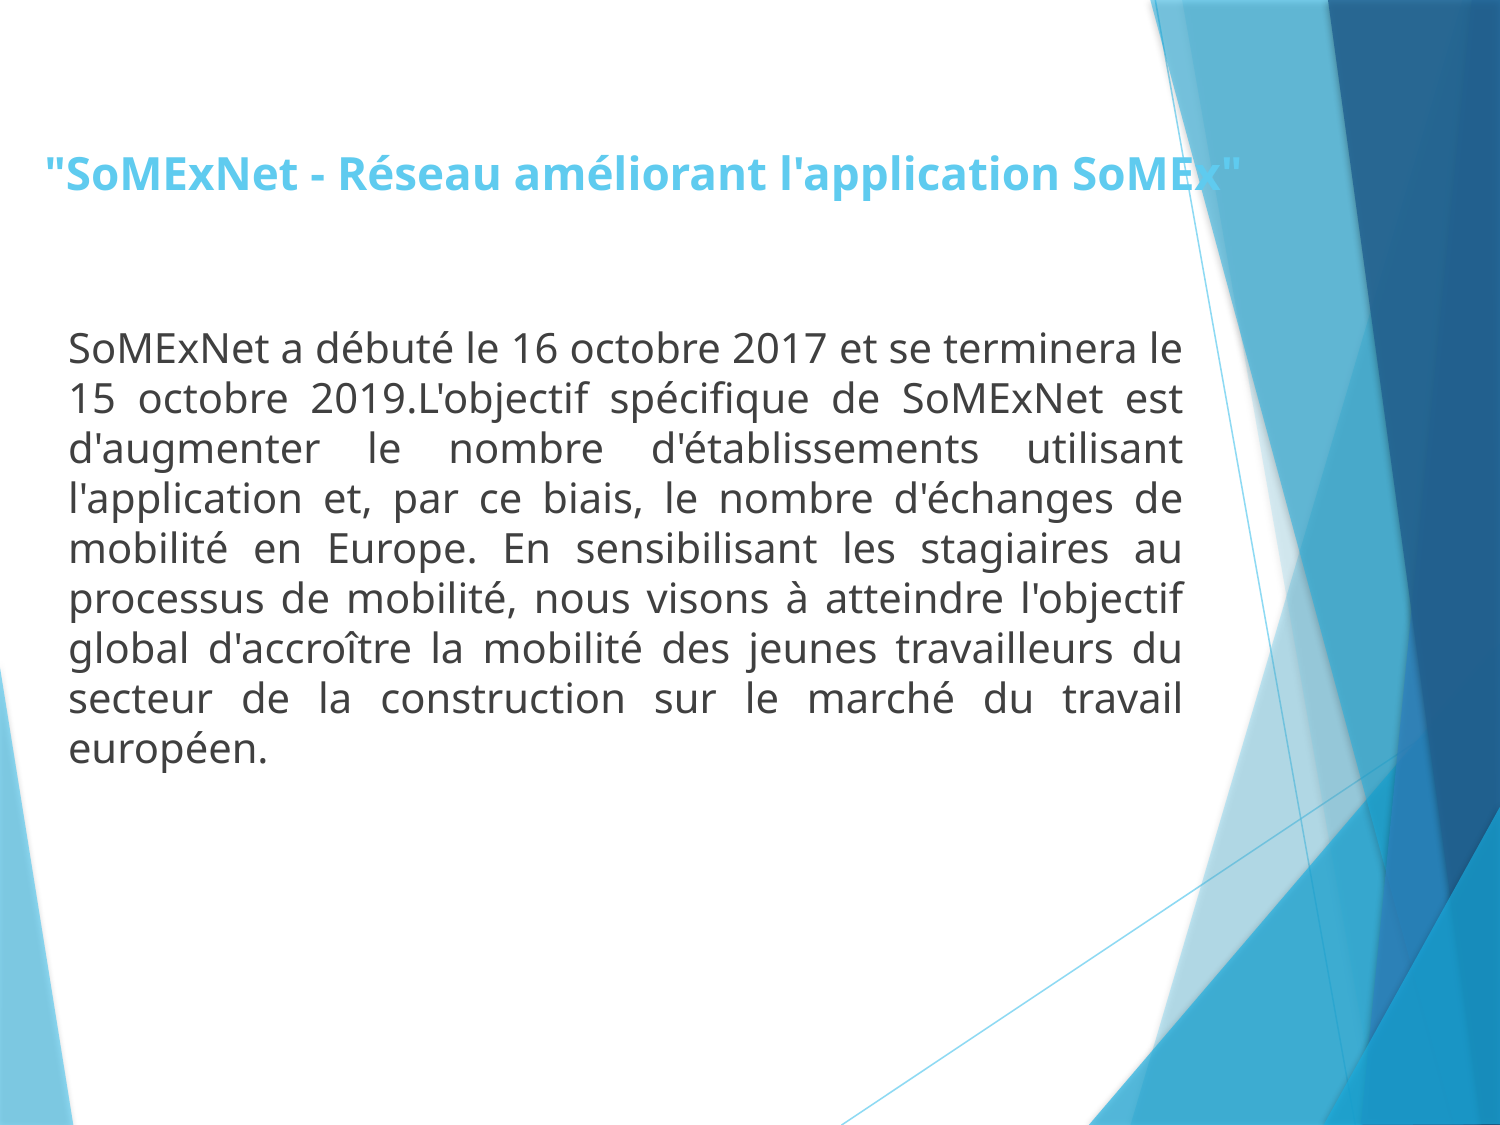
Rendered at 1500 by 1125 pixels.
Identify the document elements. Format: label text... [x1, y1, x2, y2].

title "SoMExNet - Réseau améliorant l'application SoMEx" [29, 137, 1404, 220]
list SoMExNet a débuté le 16 octobre 2017 et se terminera le 15 octobre 2019.L'objectif spécifique de SoMExNet est d'augmenter le nombre d'établissements utilisant l'application et, par ce biais, le nombre d'échanges de mobilité en Europe. En sensibilisant les stagiaires au processus de mobilité, nous visons à atteindre l'objectif global d'accroître la mobilité des jeunes travailleurs du secteur de la construction sur le marché du travail européen. [53, 243, 1199, 1083]
